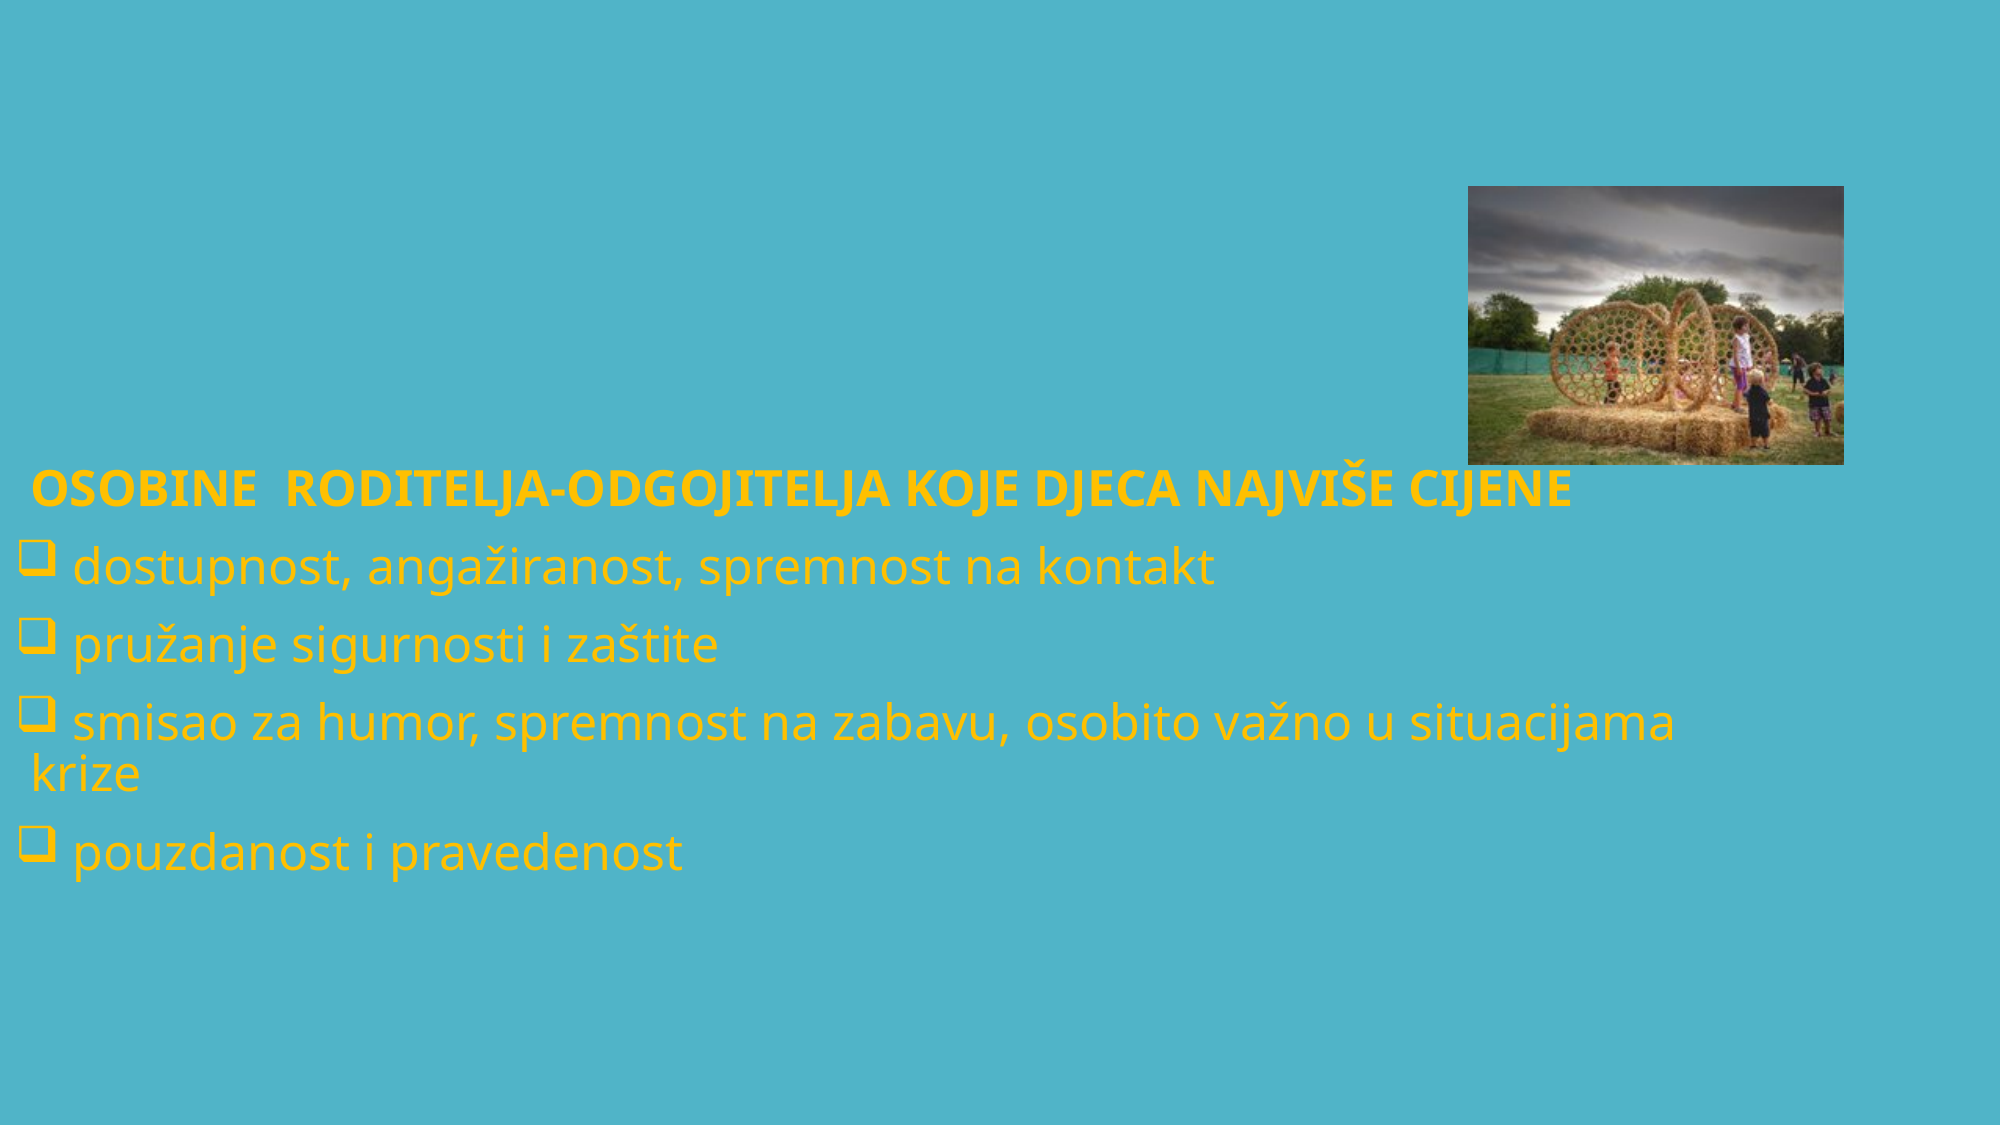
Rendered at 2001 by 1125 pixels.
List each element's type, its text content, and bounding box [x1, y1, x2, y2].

title OooOS [107, 81, 1875, 354]
picture [1467, 186, 1844, 465]
list OSOBINE RODITELJA-ODGOJITELJA KOJE DJECA NAJVIŠE CIJENE dostupnost, angažiranost, spremnost na kontakt pružanje sigurnosti i zaštite smisao za humor, spremnost na zabavu, osobito važno u situacijama krize pouzdanost i pravedenost [0, 458, 1764, 1077]
